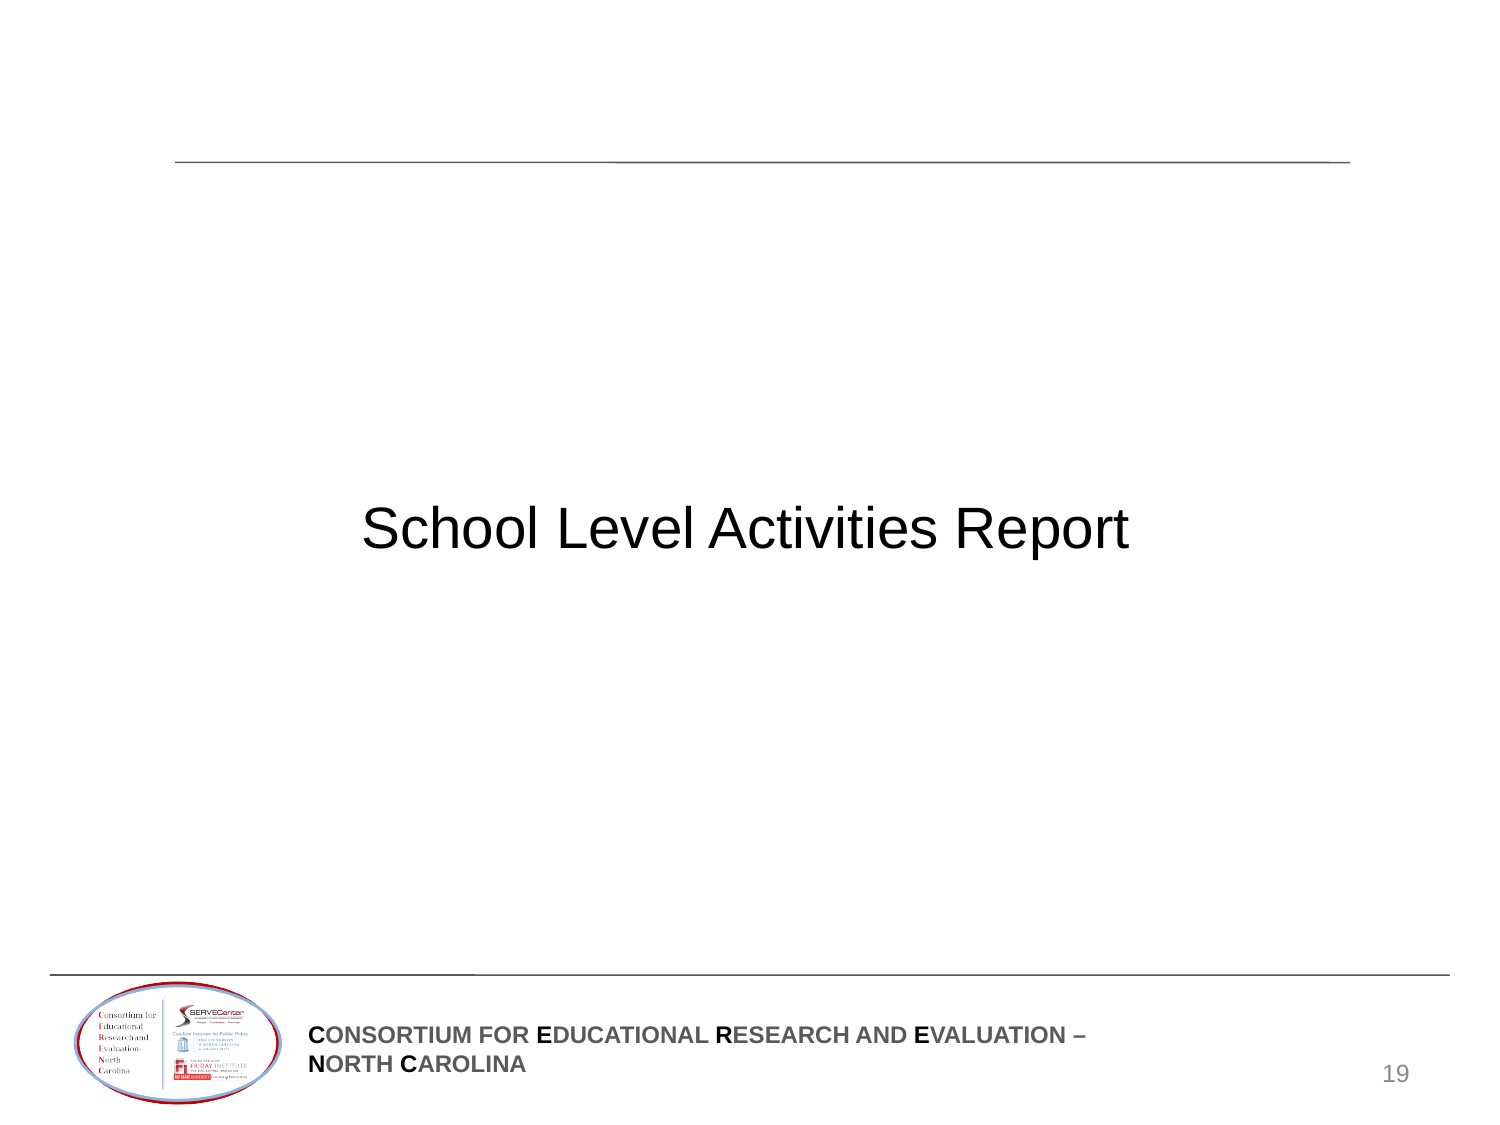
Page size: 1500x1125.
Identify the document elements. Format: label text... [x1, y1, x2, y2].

slide_number 19 [1268, 1042, 1425, 1103]
list School Level Activities Report [89, 237, 1403, 888]
picture [72, 981, 283, 1105]
